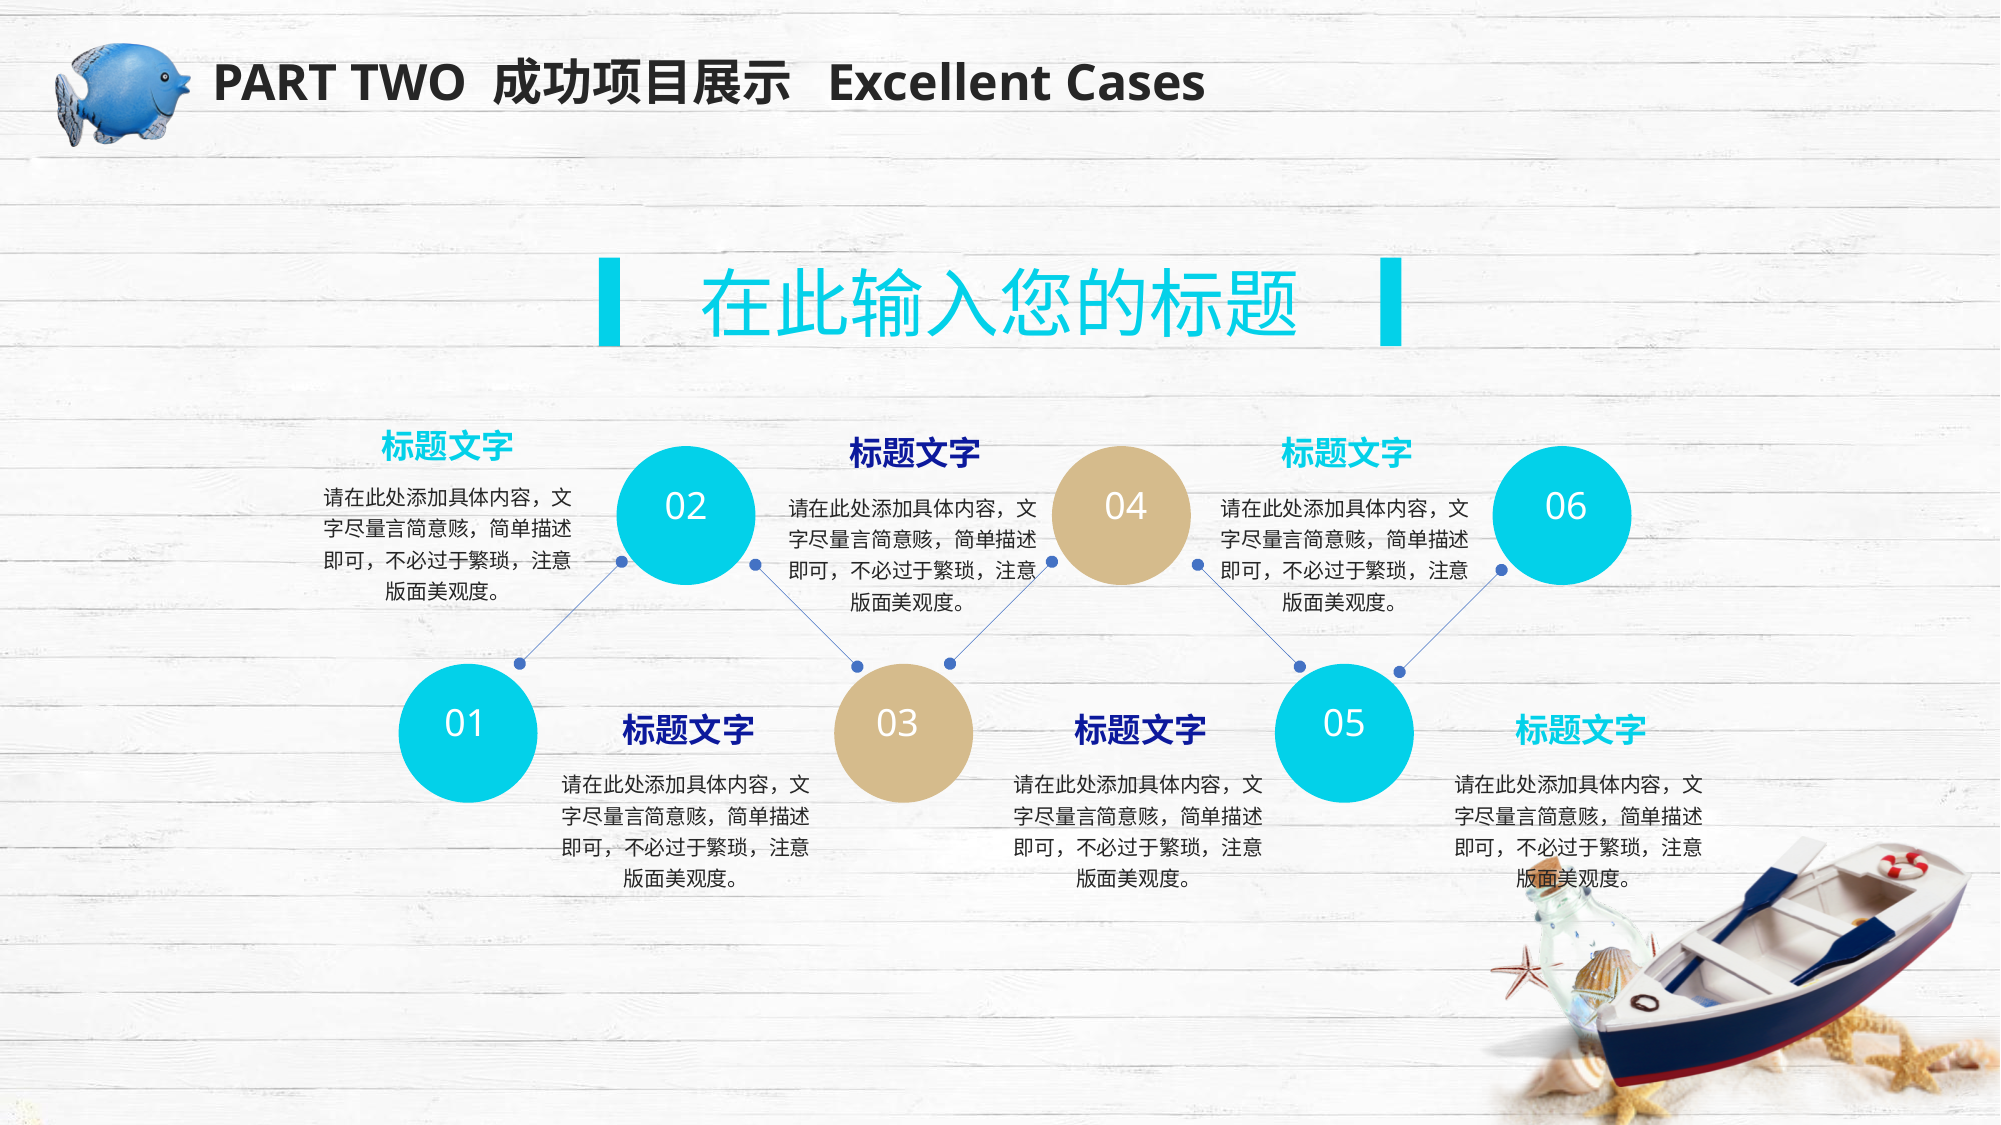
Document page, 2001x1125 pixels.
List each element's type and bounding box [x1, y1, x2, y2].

text_box [280, 417, 1750, 900]
text_box [598, 248, 1402, 355]
picture [0, 0, 2000, 1125]
text_box [1435, 823, 2000, 1125]
